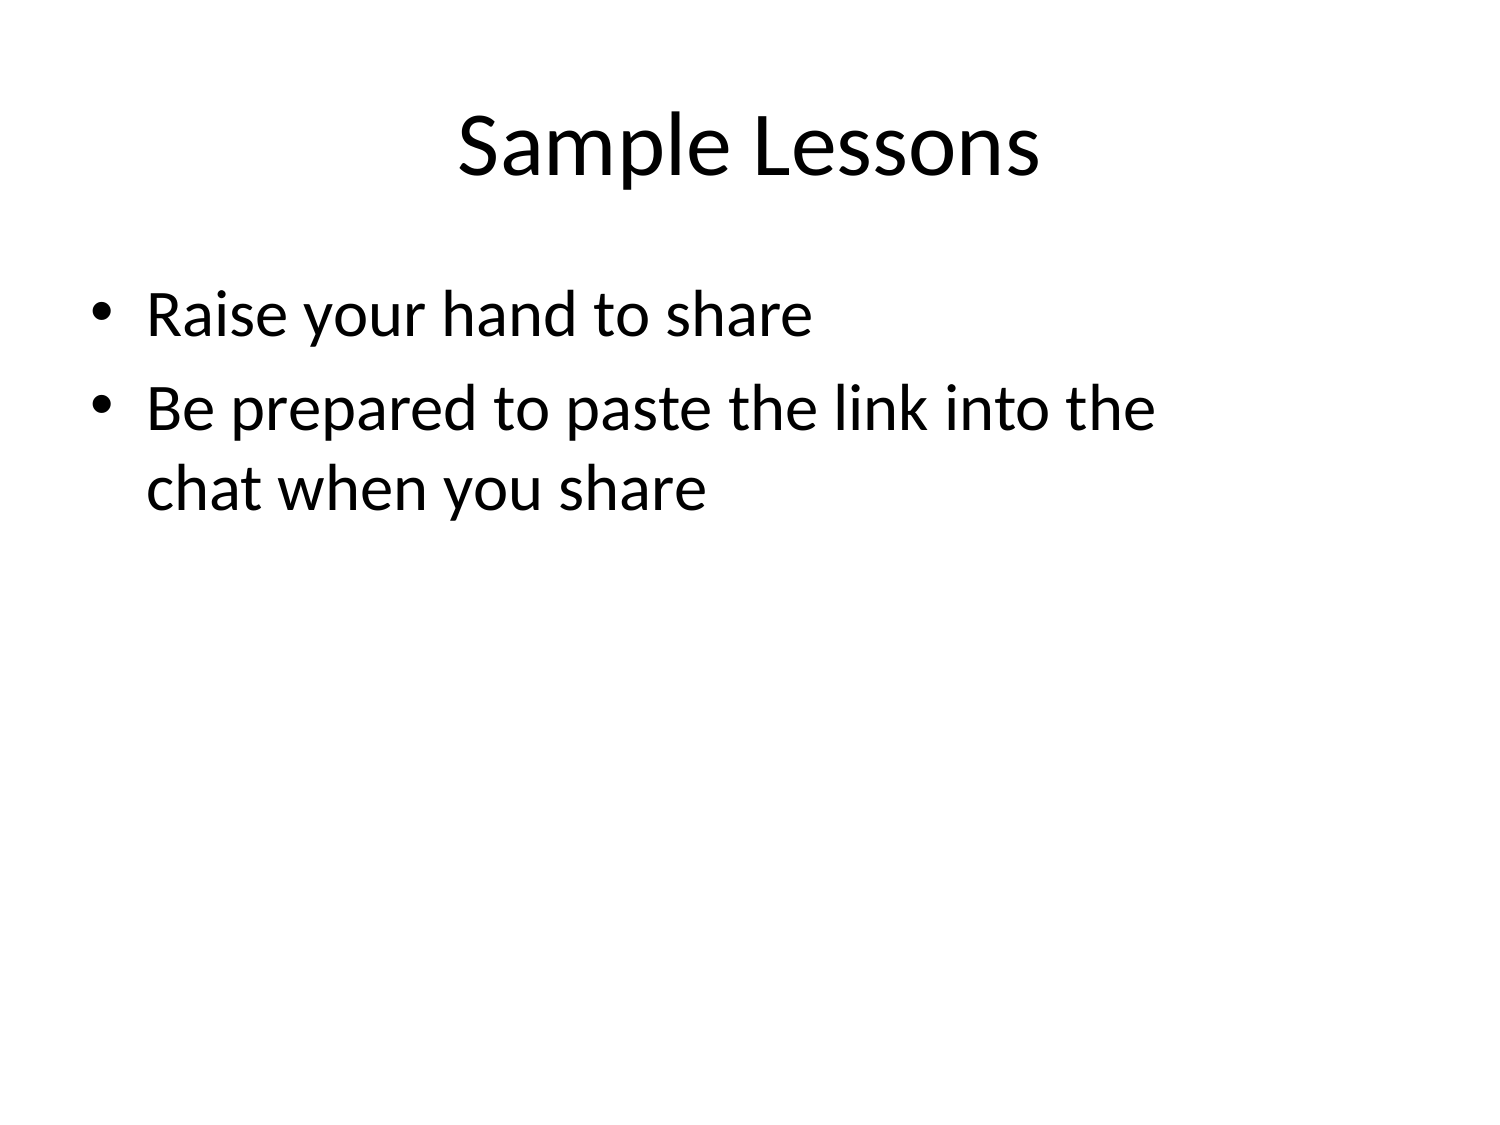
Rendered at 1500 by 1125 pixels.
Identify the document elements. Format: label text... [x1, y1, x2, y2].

title Sample Lessons [75, 45, 1425, 233]
list Raise your hand to share Be prepared to paste the link into the chat when you share [75, 262, 1247, 722]
